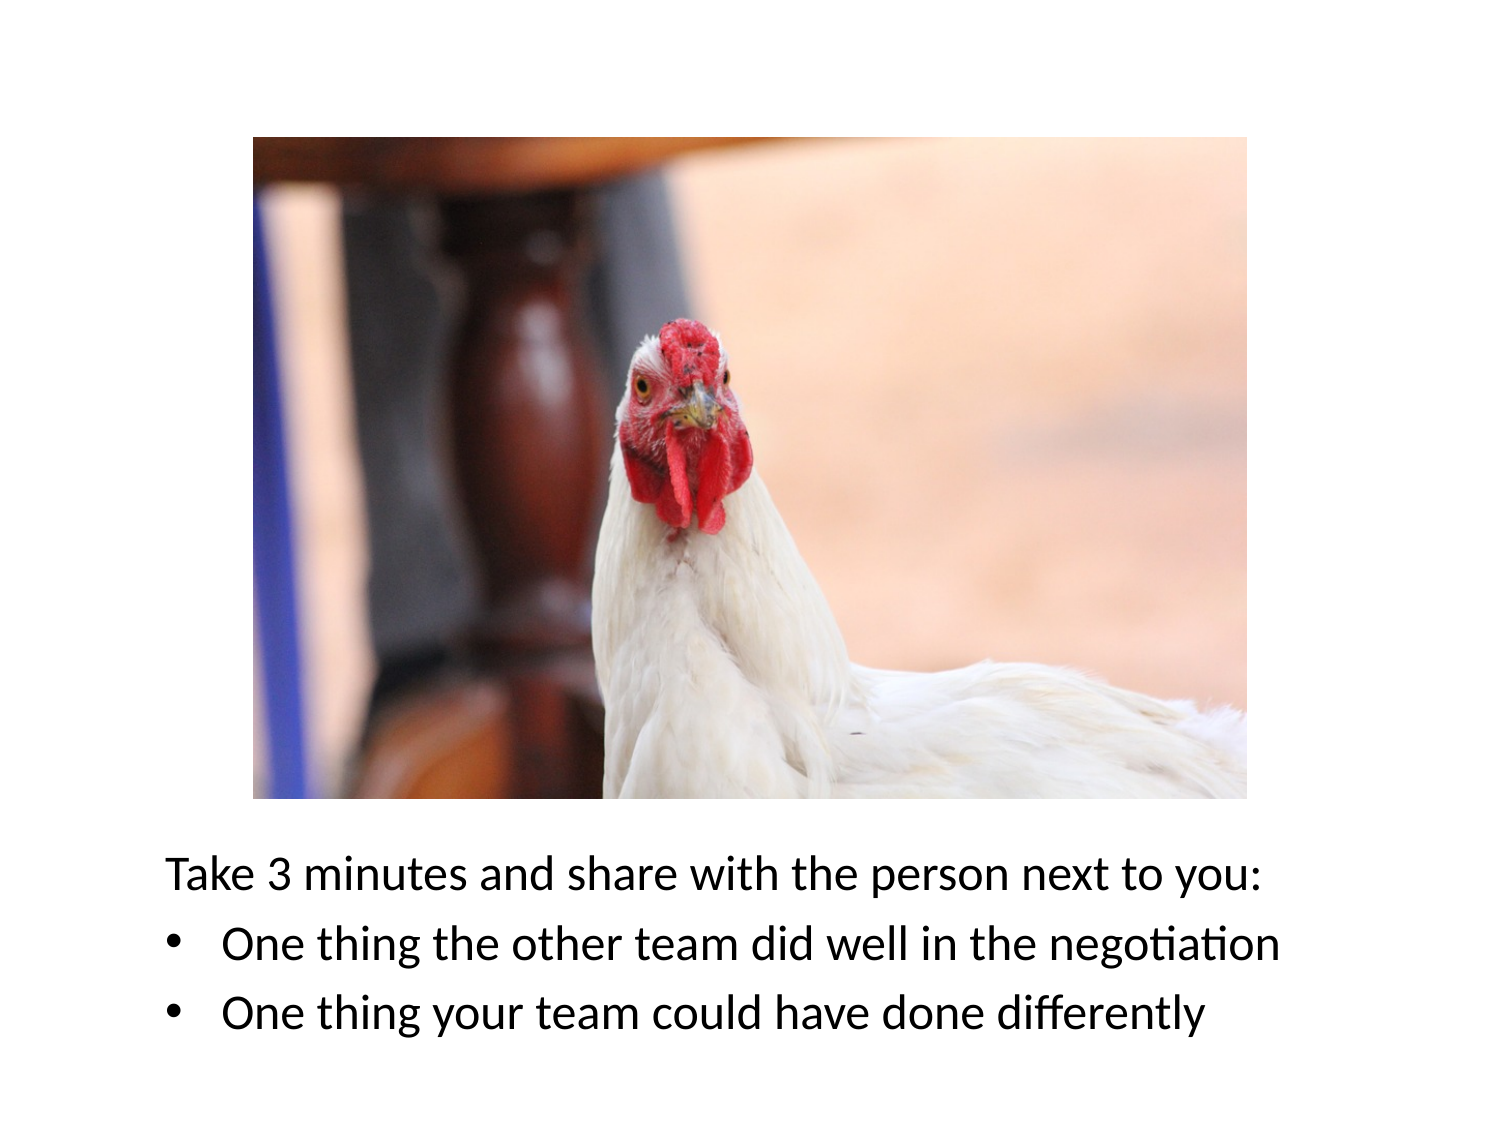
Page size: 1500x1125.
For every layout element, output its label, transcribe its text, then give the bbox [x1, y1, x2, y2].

list Take 3 minutes and share with the person next to you: One thing the other team did well in the negotiation One thing your team could have done differently [150, 832, 1500, 1125]
picture [253, 136, 1247, 799]
